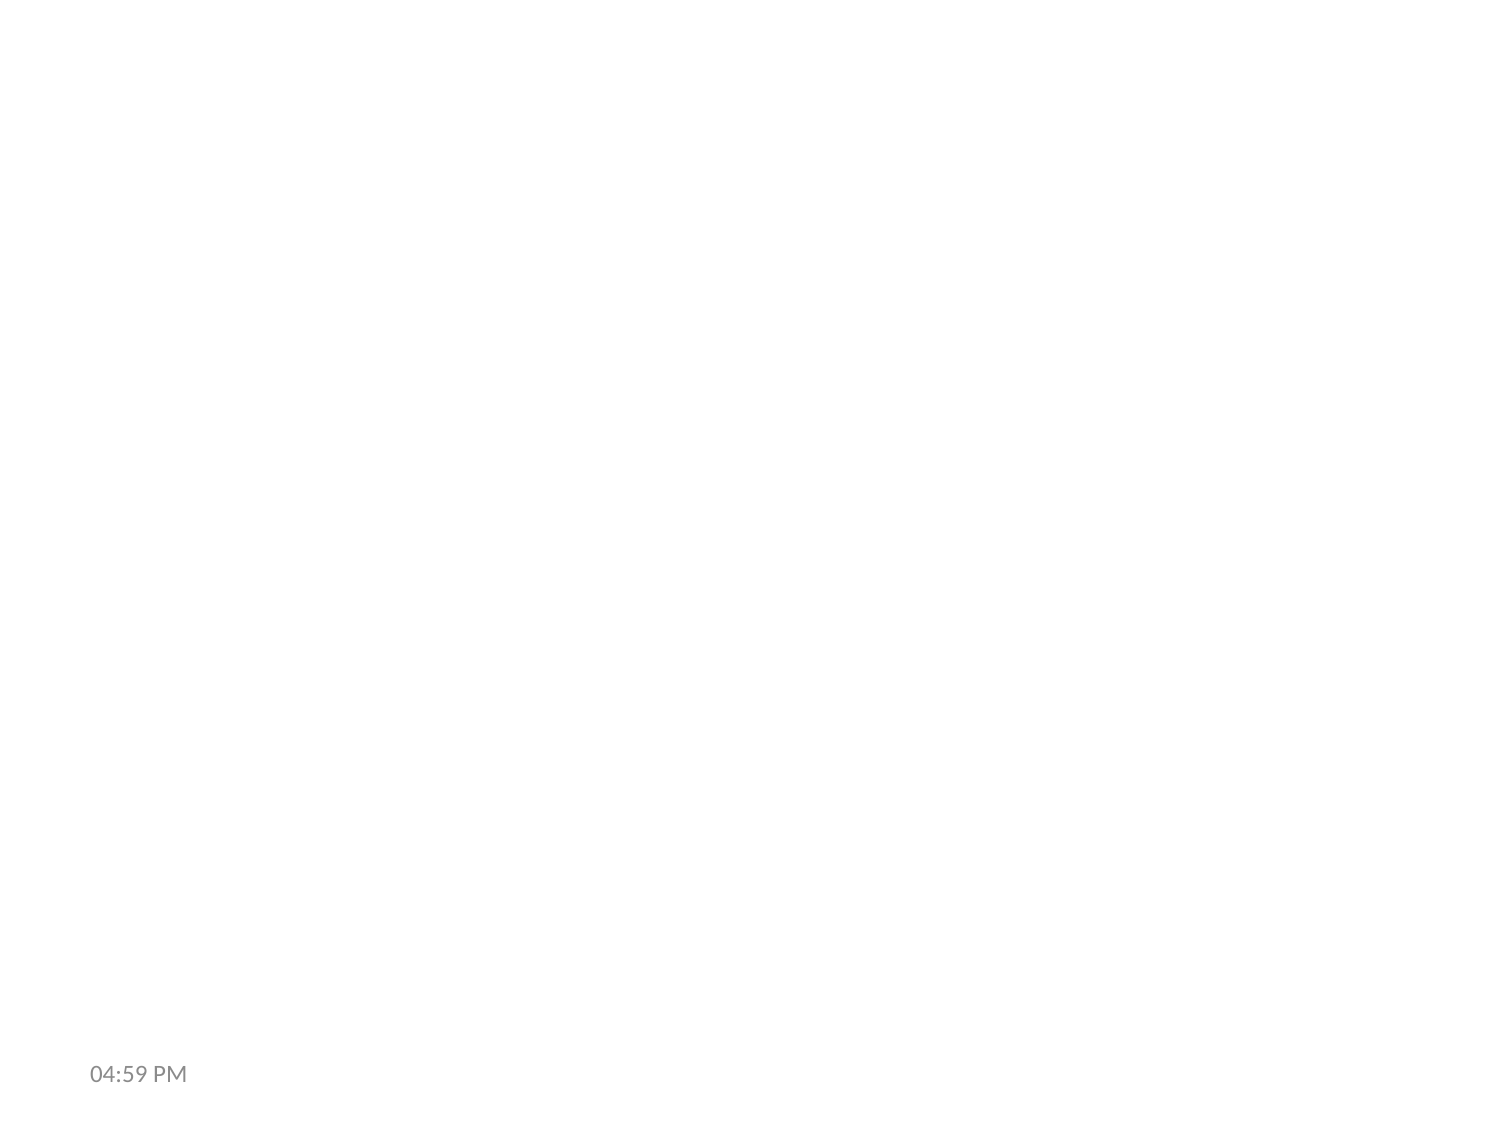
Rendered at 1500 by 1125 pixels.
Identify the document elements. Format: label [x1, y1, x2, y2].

slide_number [75, 1042, 425, 1103]
